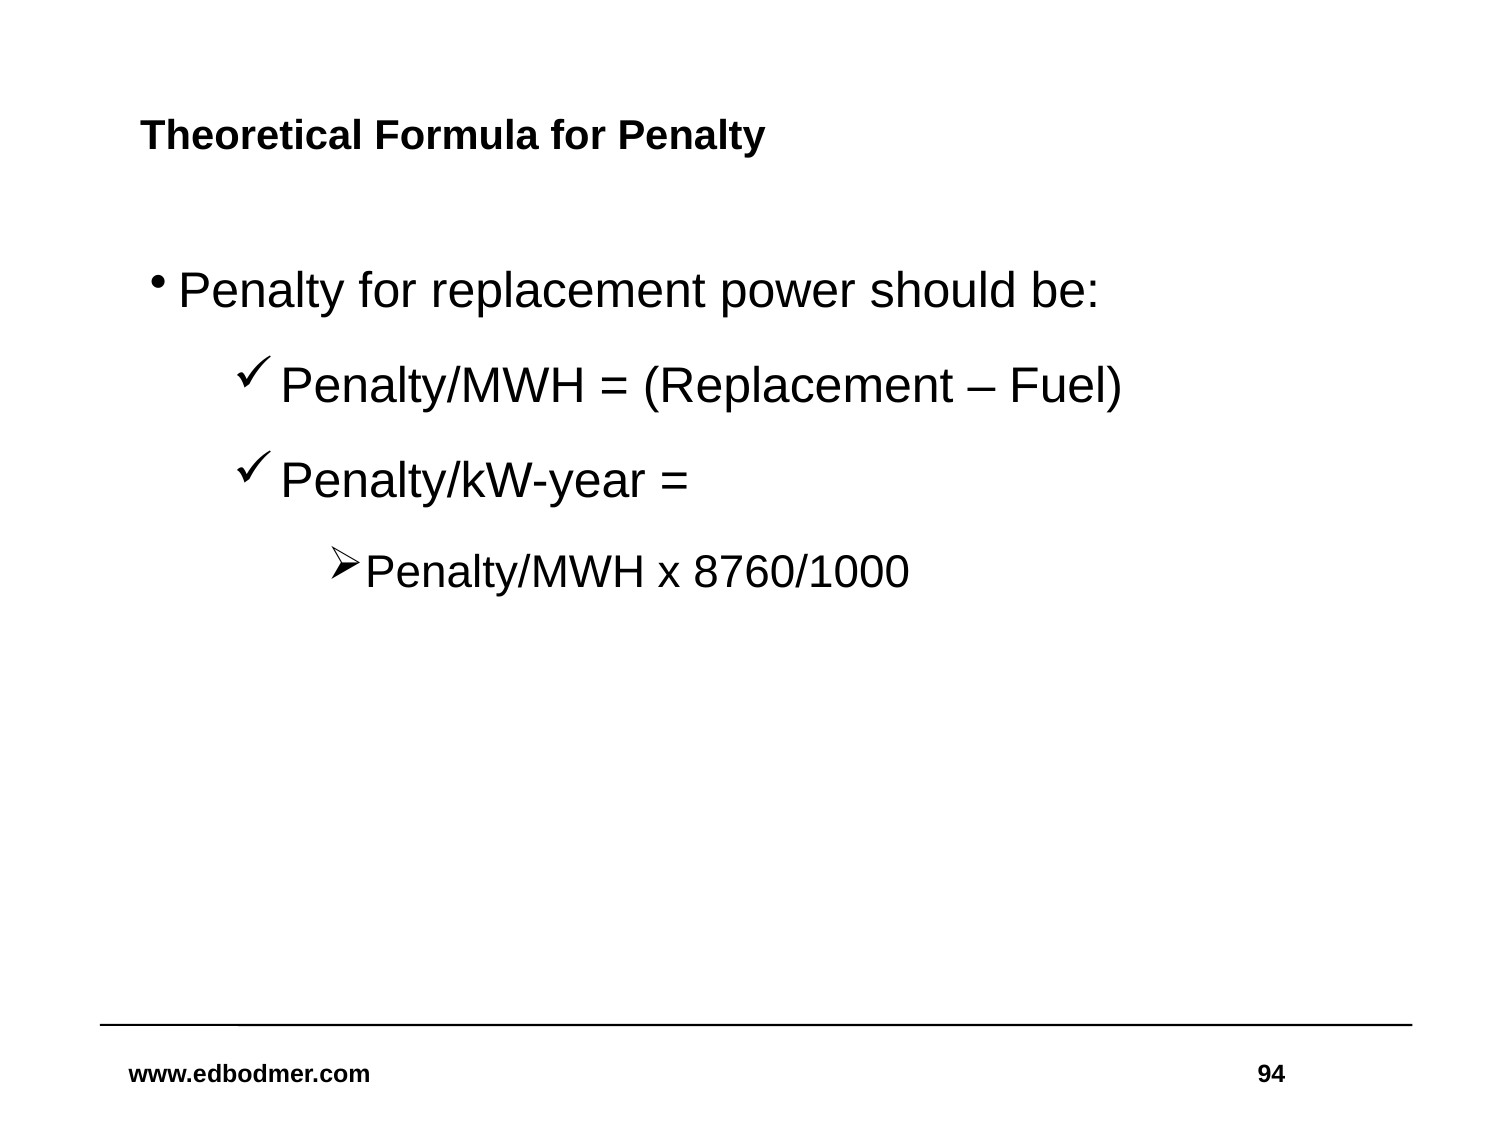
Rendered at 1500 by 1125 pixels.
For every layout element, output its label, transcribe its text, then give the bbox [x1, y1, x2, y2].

title Theoretical Formula for Penalty [125, 99, 1288, 225]
list Penalty for replacement power should be: Penalty/MWH = (Replacement – Fuel) Penalty/kW-year = Penalty/MWH x 8760/1000 [125, 249, 1375, 1000]
